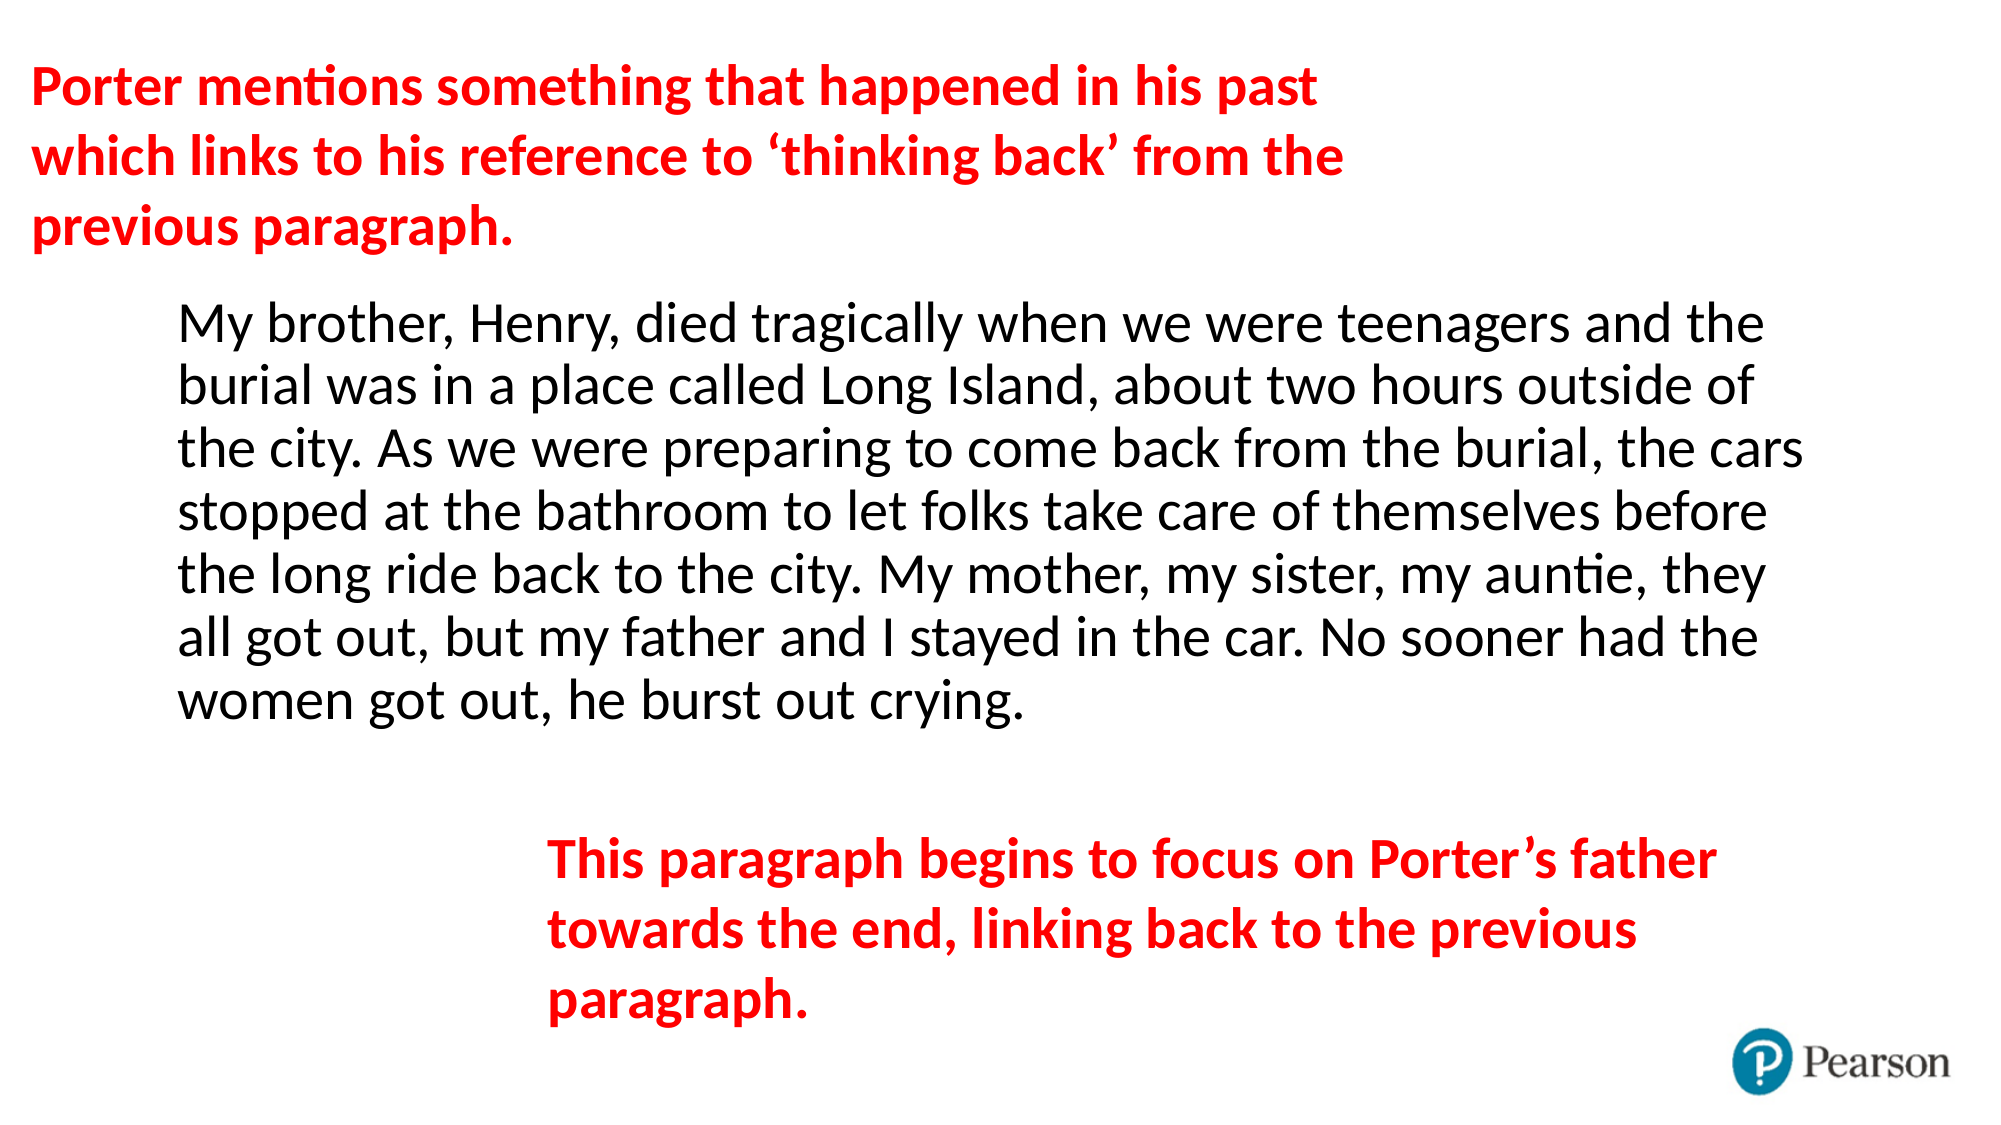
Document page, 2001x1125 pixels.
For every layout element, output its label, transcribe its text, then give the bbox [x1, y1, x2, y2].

picture [1722, 1013, 1961, 1106]
text_box This paragraph begins to focus on Porter’s father towards the end, linking back to the previous paragraph. [532, 812, 1812, 1038]
text_box Porter mentions something that happened in his past which links to his reference to ‘thinking back’ from the previous paragraph. [16, 39, 1399, 265]
list My brother, Henry, died tragically when we were teenagers and the burial was in a place called Long Island, about two hours outside of the city. As we were preparing to come back from the burial, the cars stopped at the bathroom to let folks take care of themselves before the long ride back to the city. My mother, my sister, my auntie, they all got out, but my father and I stayed in the car. No sooner had the women got out, he burst out crying. [162, 284, 1840, 813]
